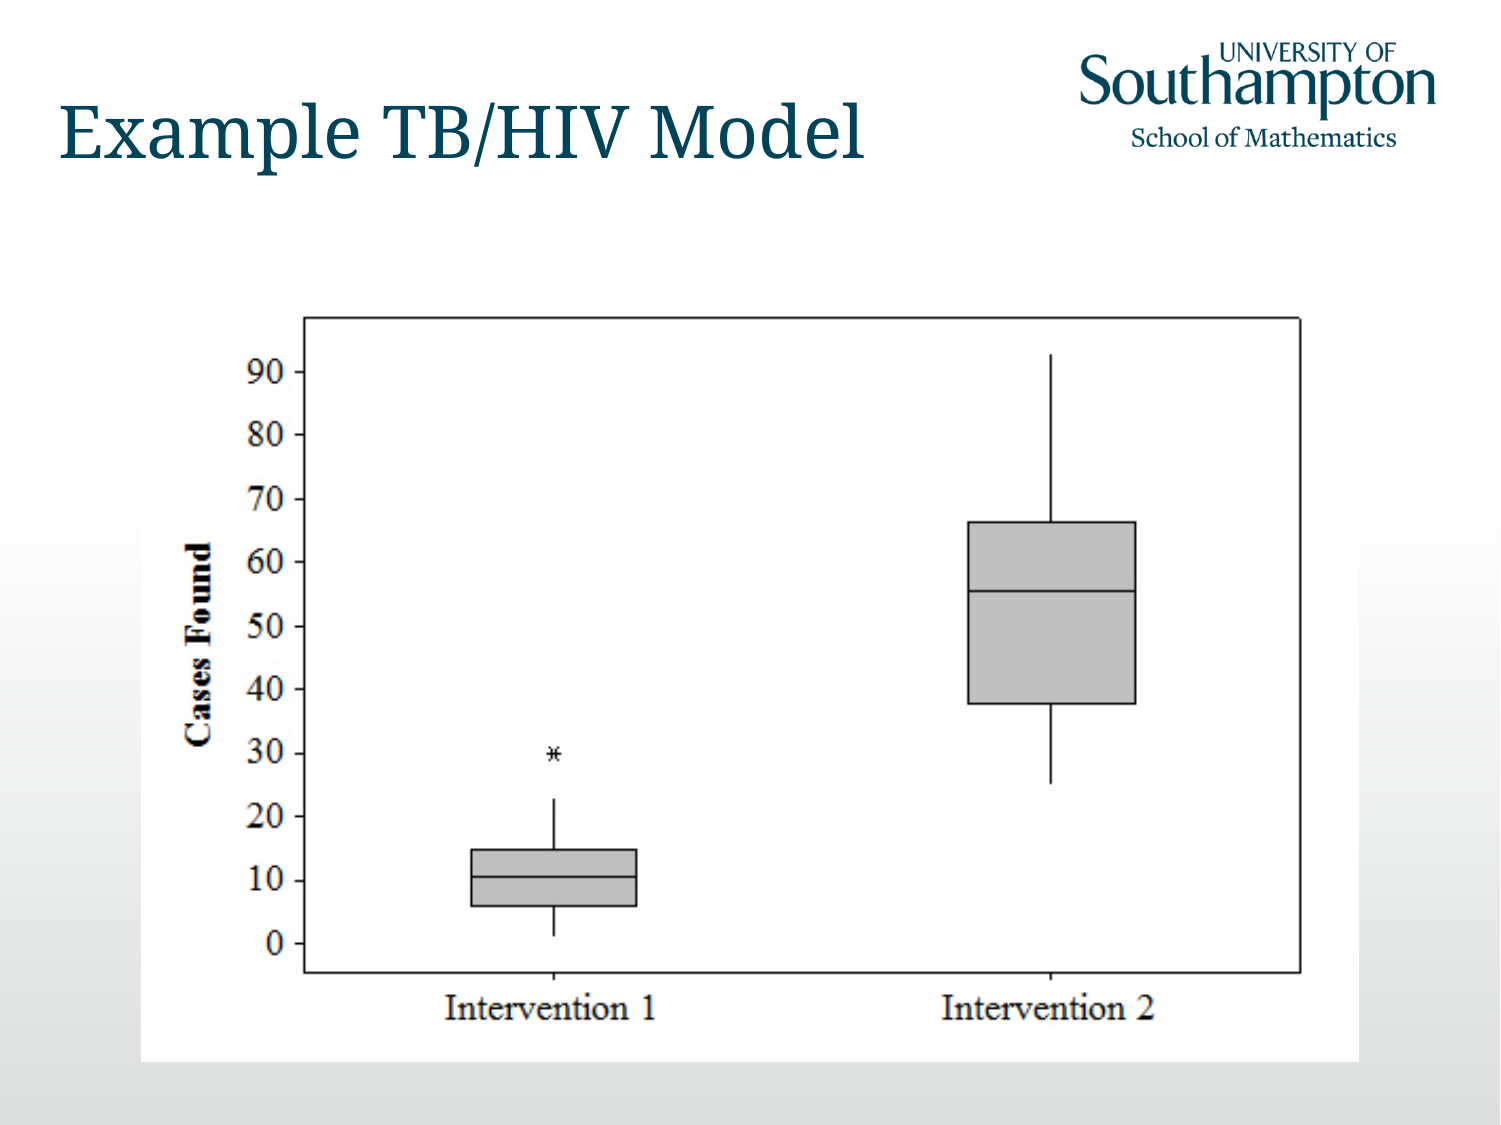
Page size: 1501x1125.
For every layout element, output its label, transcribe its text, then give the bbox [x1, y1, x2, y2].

picture [1080, 42, 1436, 78]
picture [1328, 74, 1340, 78]
picture [1296, 42, 1301, 51]
picture [1210, 74, 1223, 78]
picture [1296, 74, 1307, 78]
picture [1382, 73, 1394, 78]
picture [141, 260, 1359, 1062]
picture [1242, 73, 1254, 78]
title Example TB/HIV Model [58, 78, 1442, 238]
picture [1275, 74, 1286, 78]
picture [1122, 73, 1134, 78]
